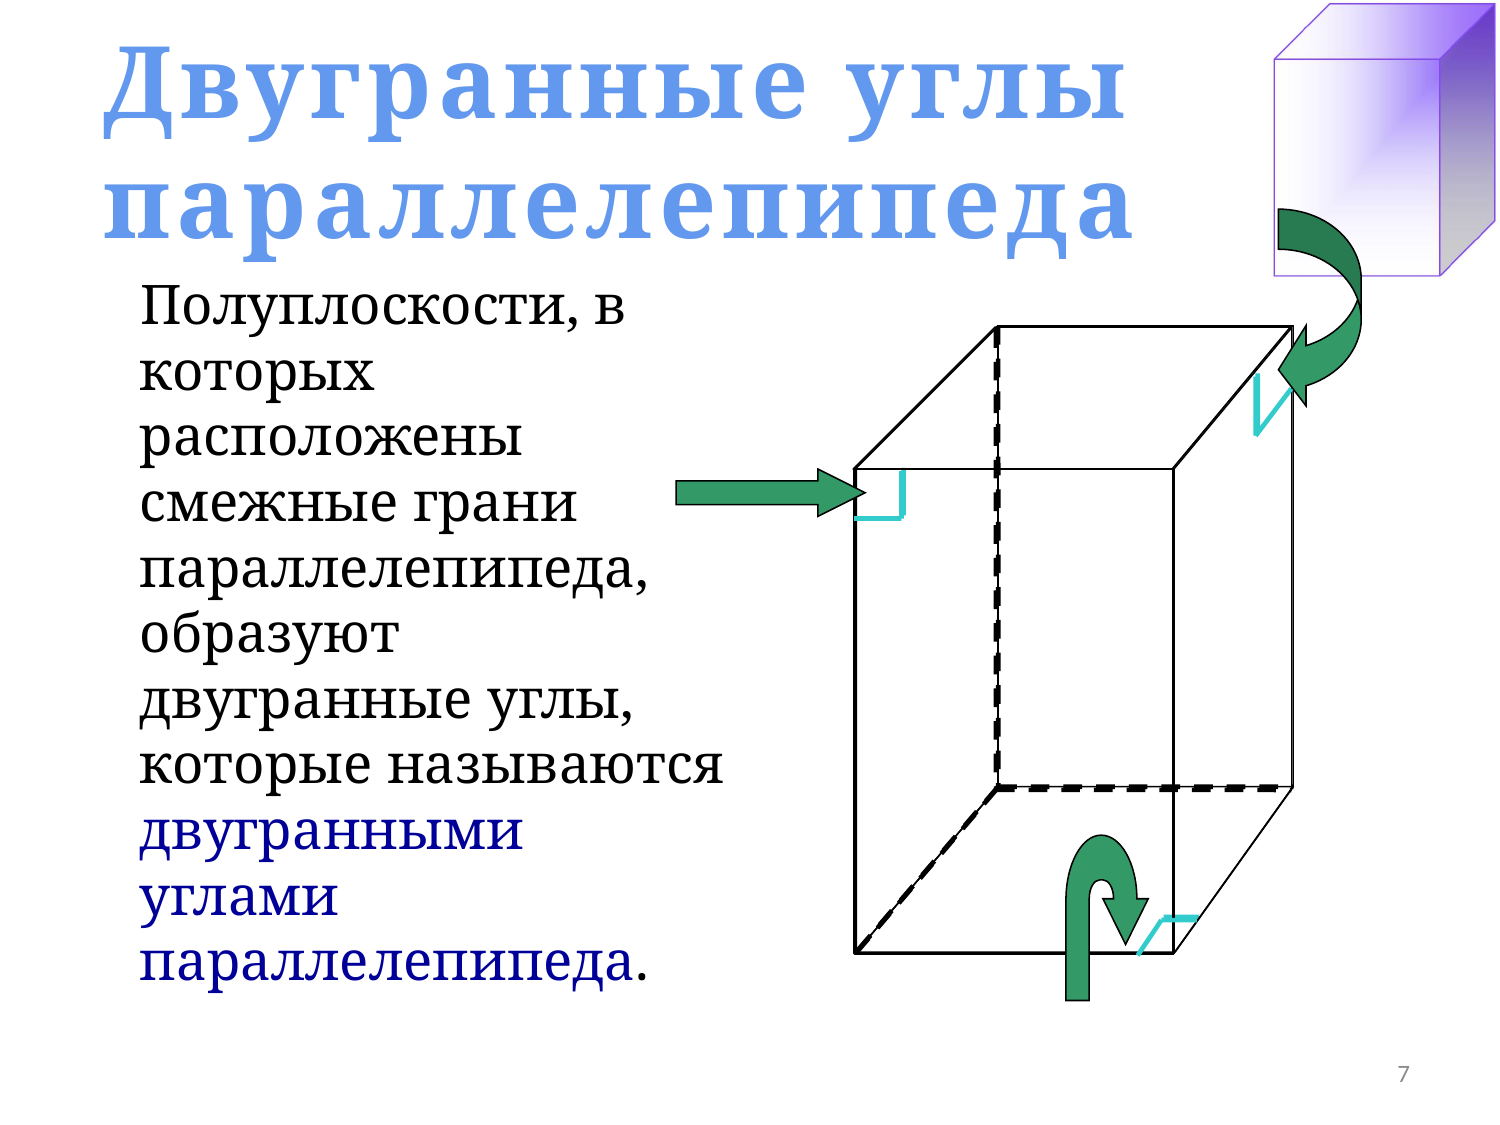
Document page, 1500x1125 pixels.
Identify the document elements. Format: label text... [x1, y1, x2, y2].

slide_number 7 [1074, 1042, 1425, 1103]
title Двугранные углы параллелепипеда [88, 45, 1231, 233]
picture [1262, 0, 1500, 287]
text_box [675, 208, 1362, 1001]
list Полуплоскости, в которых расположены смежные грани параллелепипеда, образуют двугранные углы, которые называются двугранными углами параллелепипеда. [75, 262, 671, 1005]
